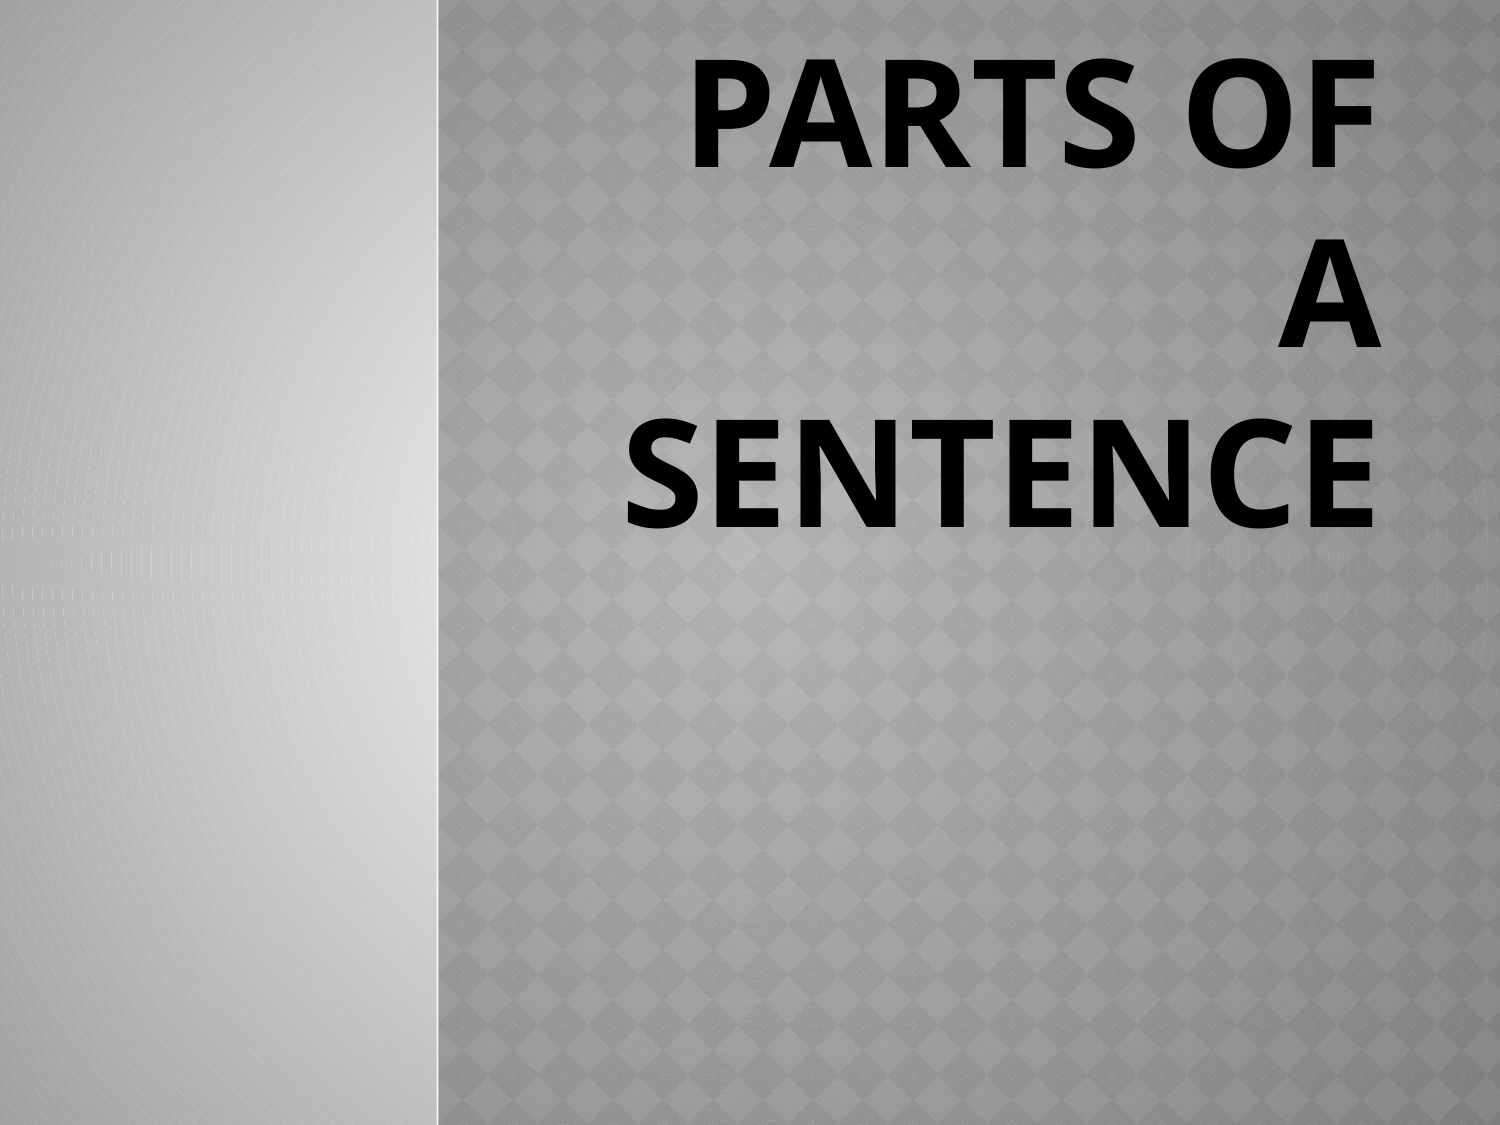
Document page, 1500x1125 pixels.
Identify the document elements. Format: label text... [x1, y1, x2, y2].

title Parts of a Sentence [552, 87, 1390, 558]
